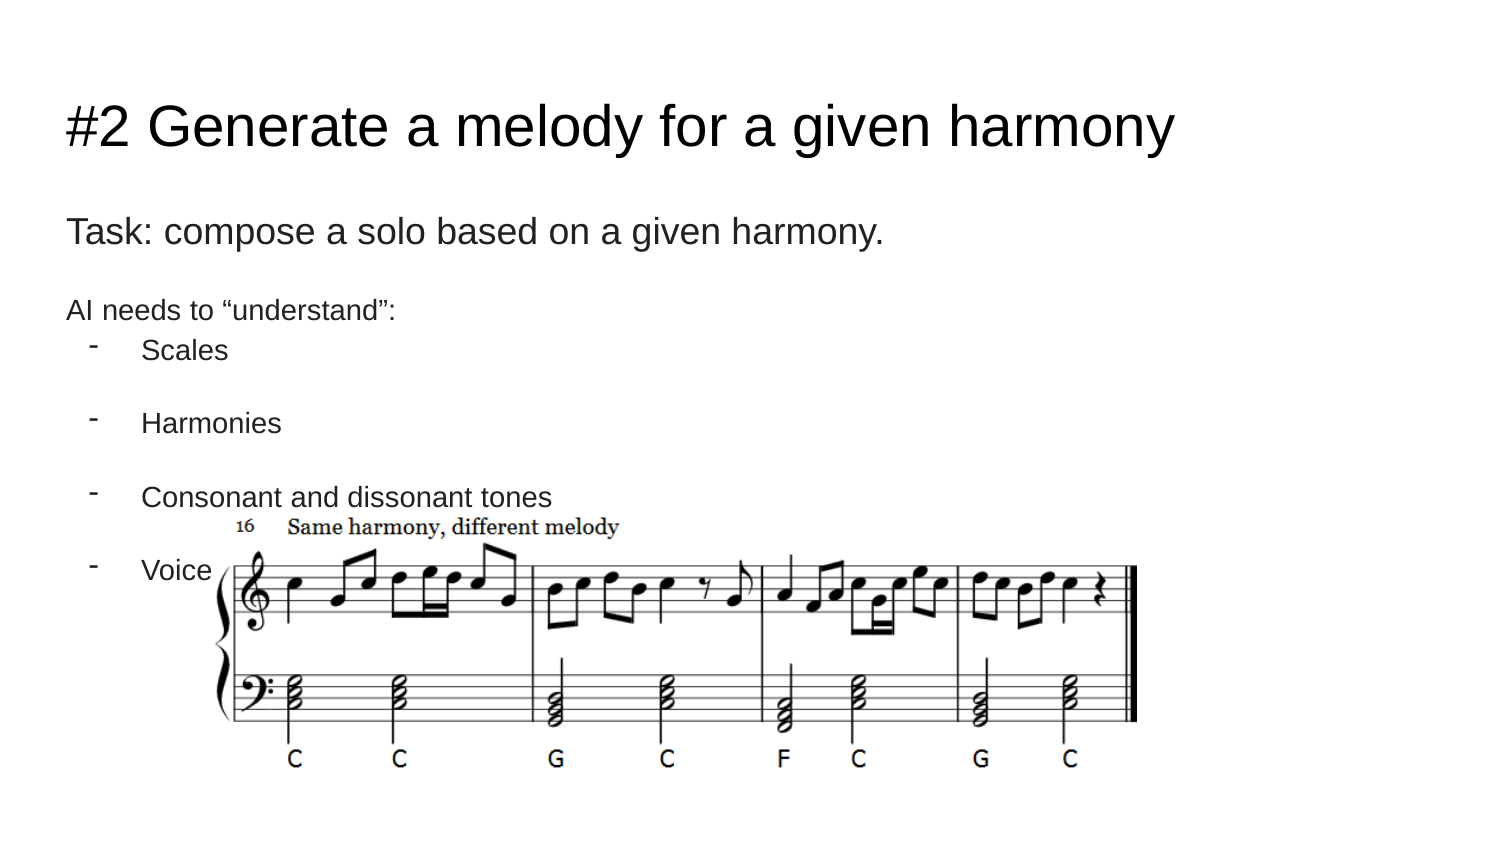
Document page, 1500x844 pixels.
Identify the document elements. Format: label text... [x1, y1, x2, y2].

picture [210, 514, 1138, 783]
title #2 Generate a melody for a given harmony [51, 72, 1449, 167]
list Task: compose a solo based on a given harmony. AI needs to “understand”: Scales Harmonies Consonant and dissonant tones Voice leading rules [51, 185, 1449, 746]
